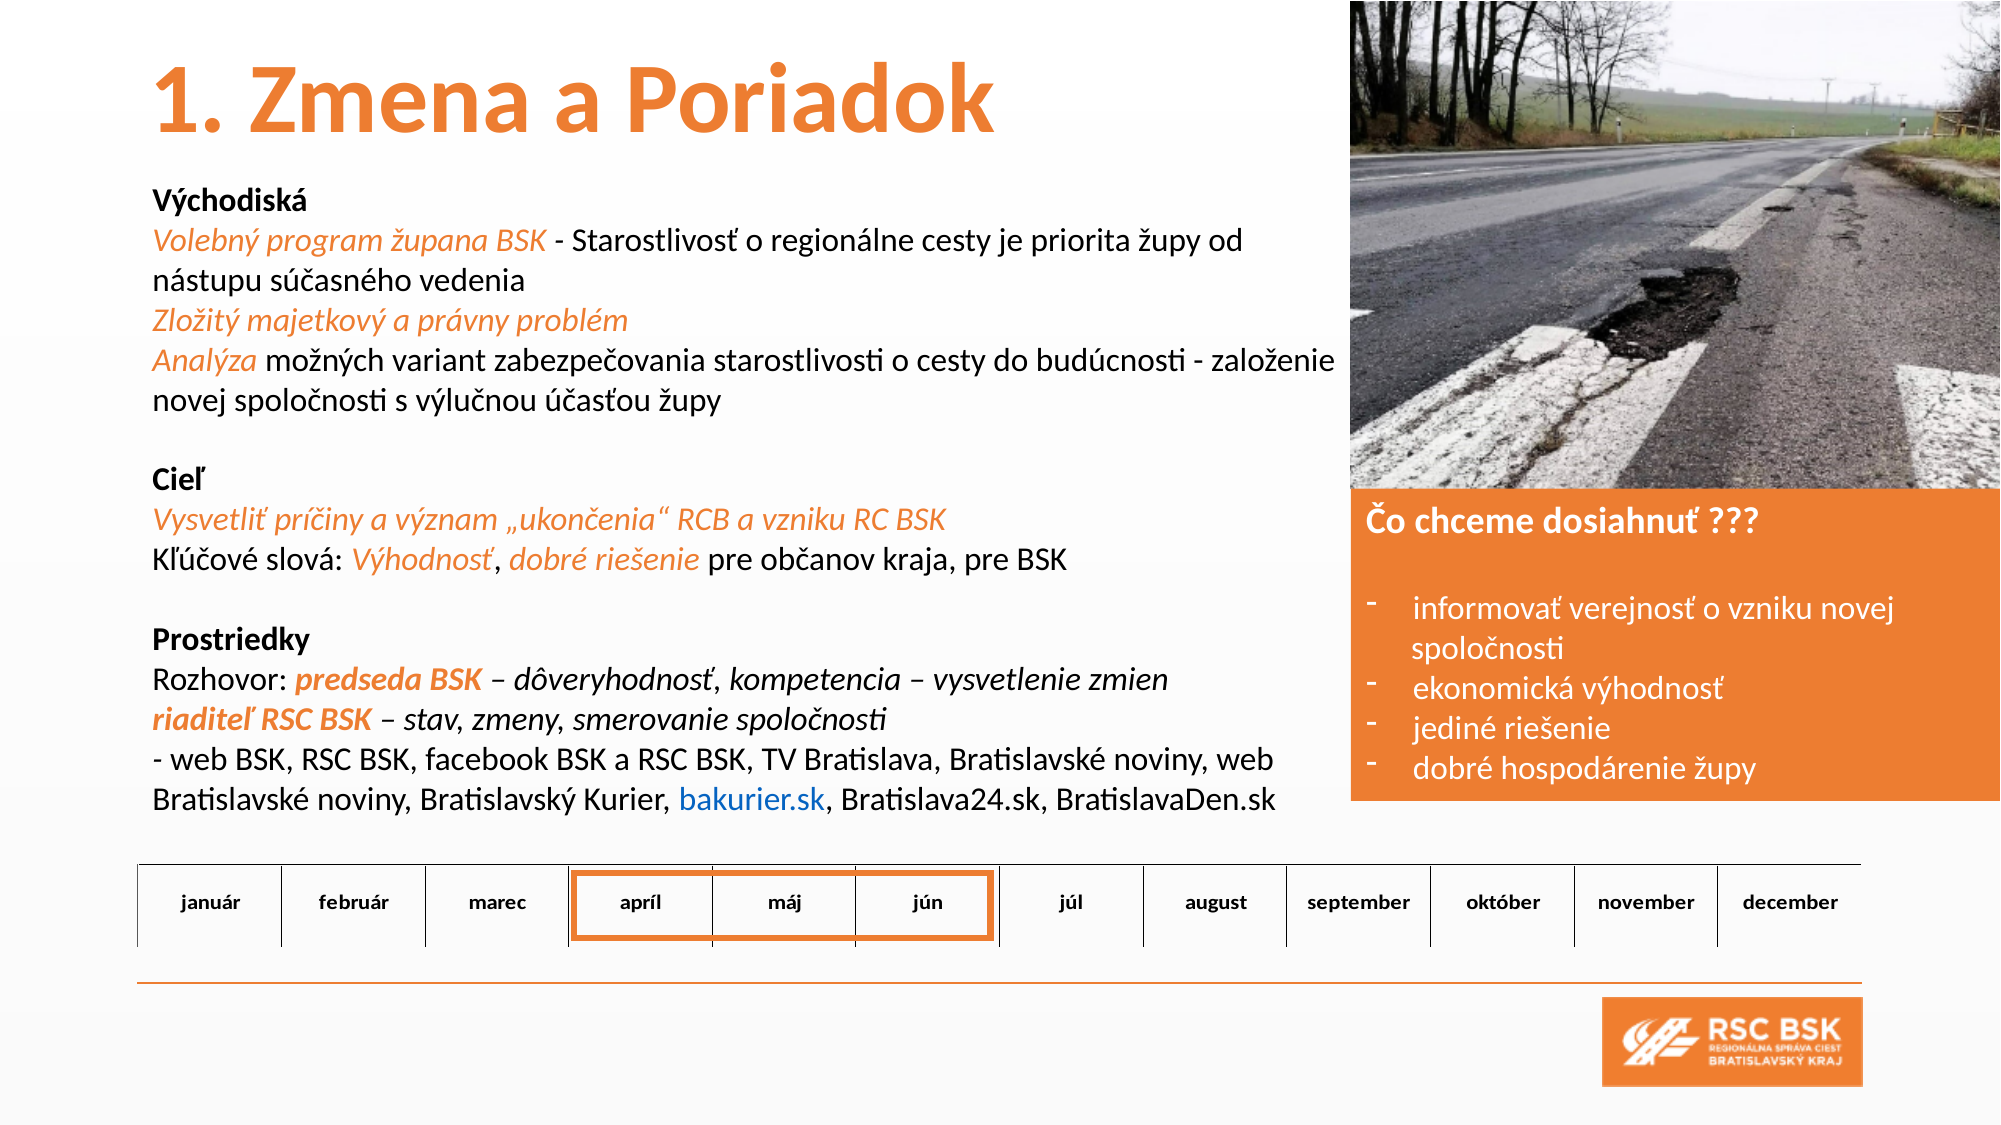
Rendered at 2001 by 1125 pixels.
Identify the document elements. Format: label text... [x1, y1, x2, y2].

text_box Čo chceme dosiahnuť ??? informovať verejnosť o vzniku novej spoločnosti ekonomická výhodnosť jediné riešenie dobré hospodárenie župy [1350, 489, 2000, 801]
picture [1350, 1, 2000, 489]
text_box Východiská Volebný program župana BSK - Starostlivosť o regionálne cesty je priorita župy od nástupu súčasného vedenia Zložitý majetkový a právny problém Analýza možných variant zabezpečovania starostlivosti o cesty do budúcnosti - založenie novej spoločnosti s výlučnou účasťou župy Cieľ Vysvetliť príčiny a význam „ukončenia“ RCB a vzniku RC BSK Kľúčové slová: Výhodnosť, dobré riešenie pre občanov kraja, pre BSK Prostriedky Rozhovor: predseda BSK – dôveryhodnosť, kompetencia – vysvetlenie zmien riaditeľ RSC BSK – stav, zmeny, smerovanie spoločnosti - web BSK, RSC BSK, facebook BSK a RSC BSK, TV Bratislava, Bratislavské noviny, web Bratislavské noviny, Bratislavský Kurier, bakurier.sk, Bratislava24.sk, BratislavaDen.sk [137, 170, 1361, 828]
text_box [137, 864, 1863, 949]
title 1. Zmena a Poriadok [134, 0, 1847, 204]
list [1602, 997, 1863, 1087]
